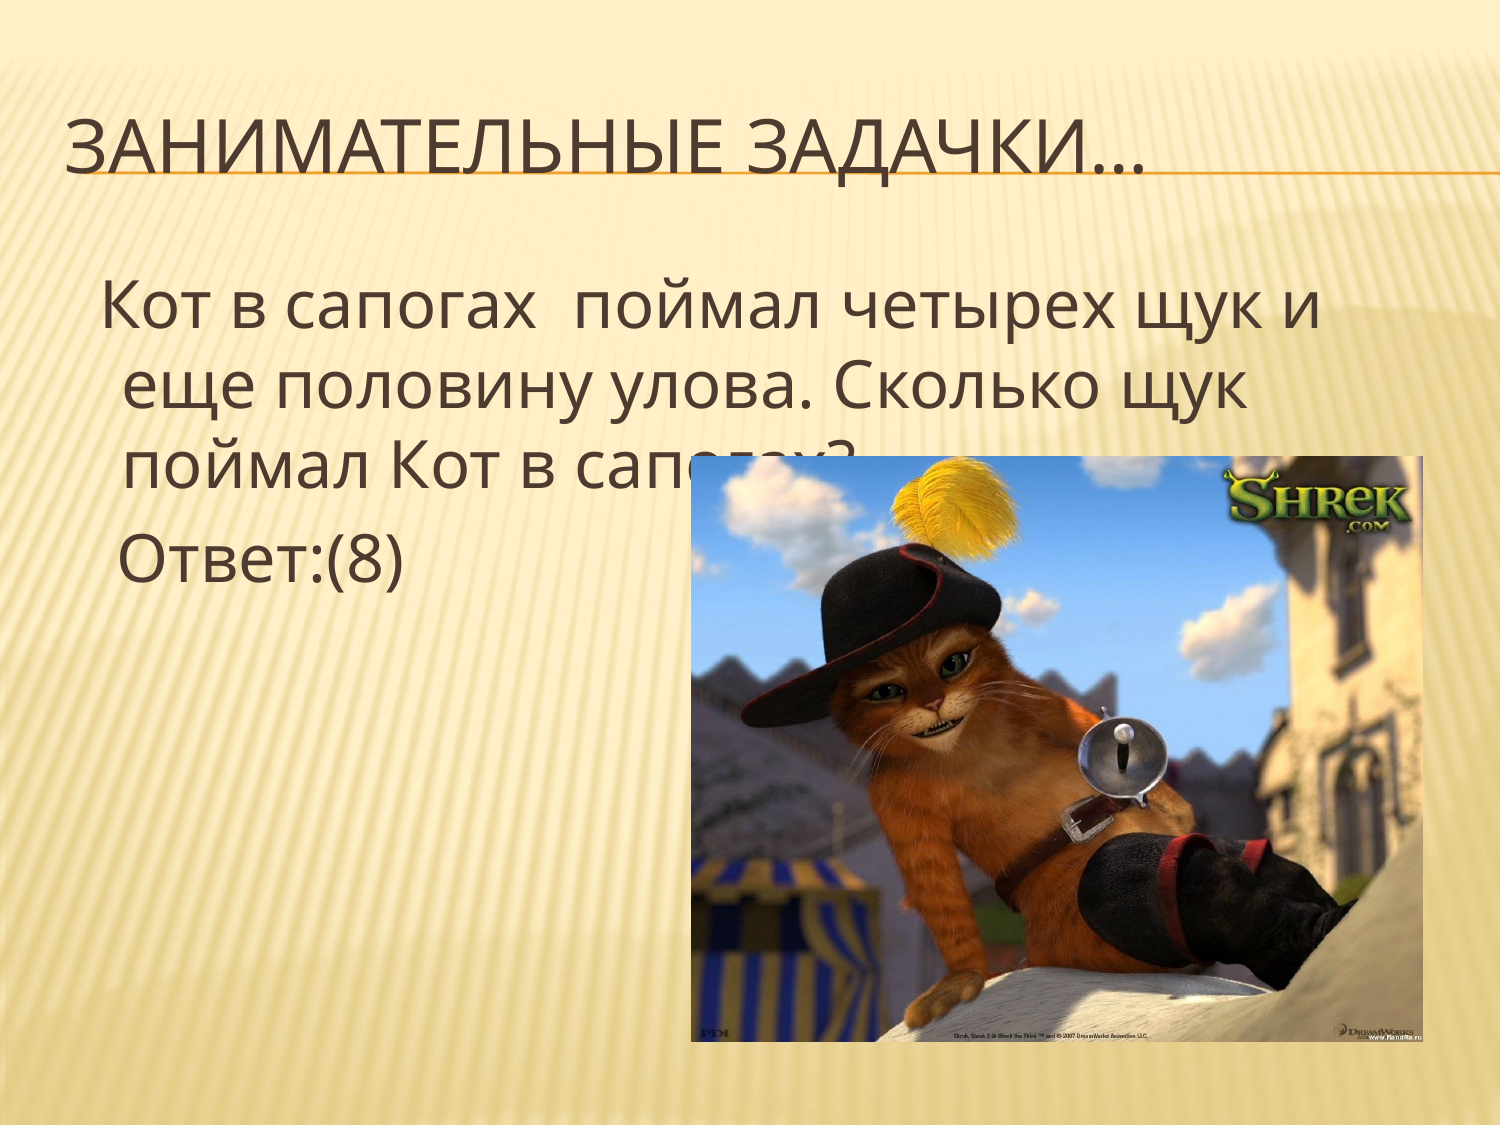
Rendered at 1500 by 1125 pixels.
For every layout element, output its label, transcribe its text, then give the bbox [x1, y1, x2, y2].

list Кот в сапогах поймал четырех щук и еще половину улова. Сколько щук поймал Кот в сапогах? Ответ:(8) [50, 254, 1475, 998]
picture [691, 456, 1423, 1042]
title Занимательные задачки… [50, 75, 1475, 213]
